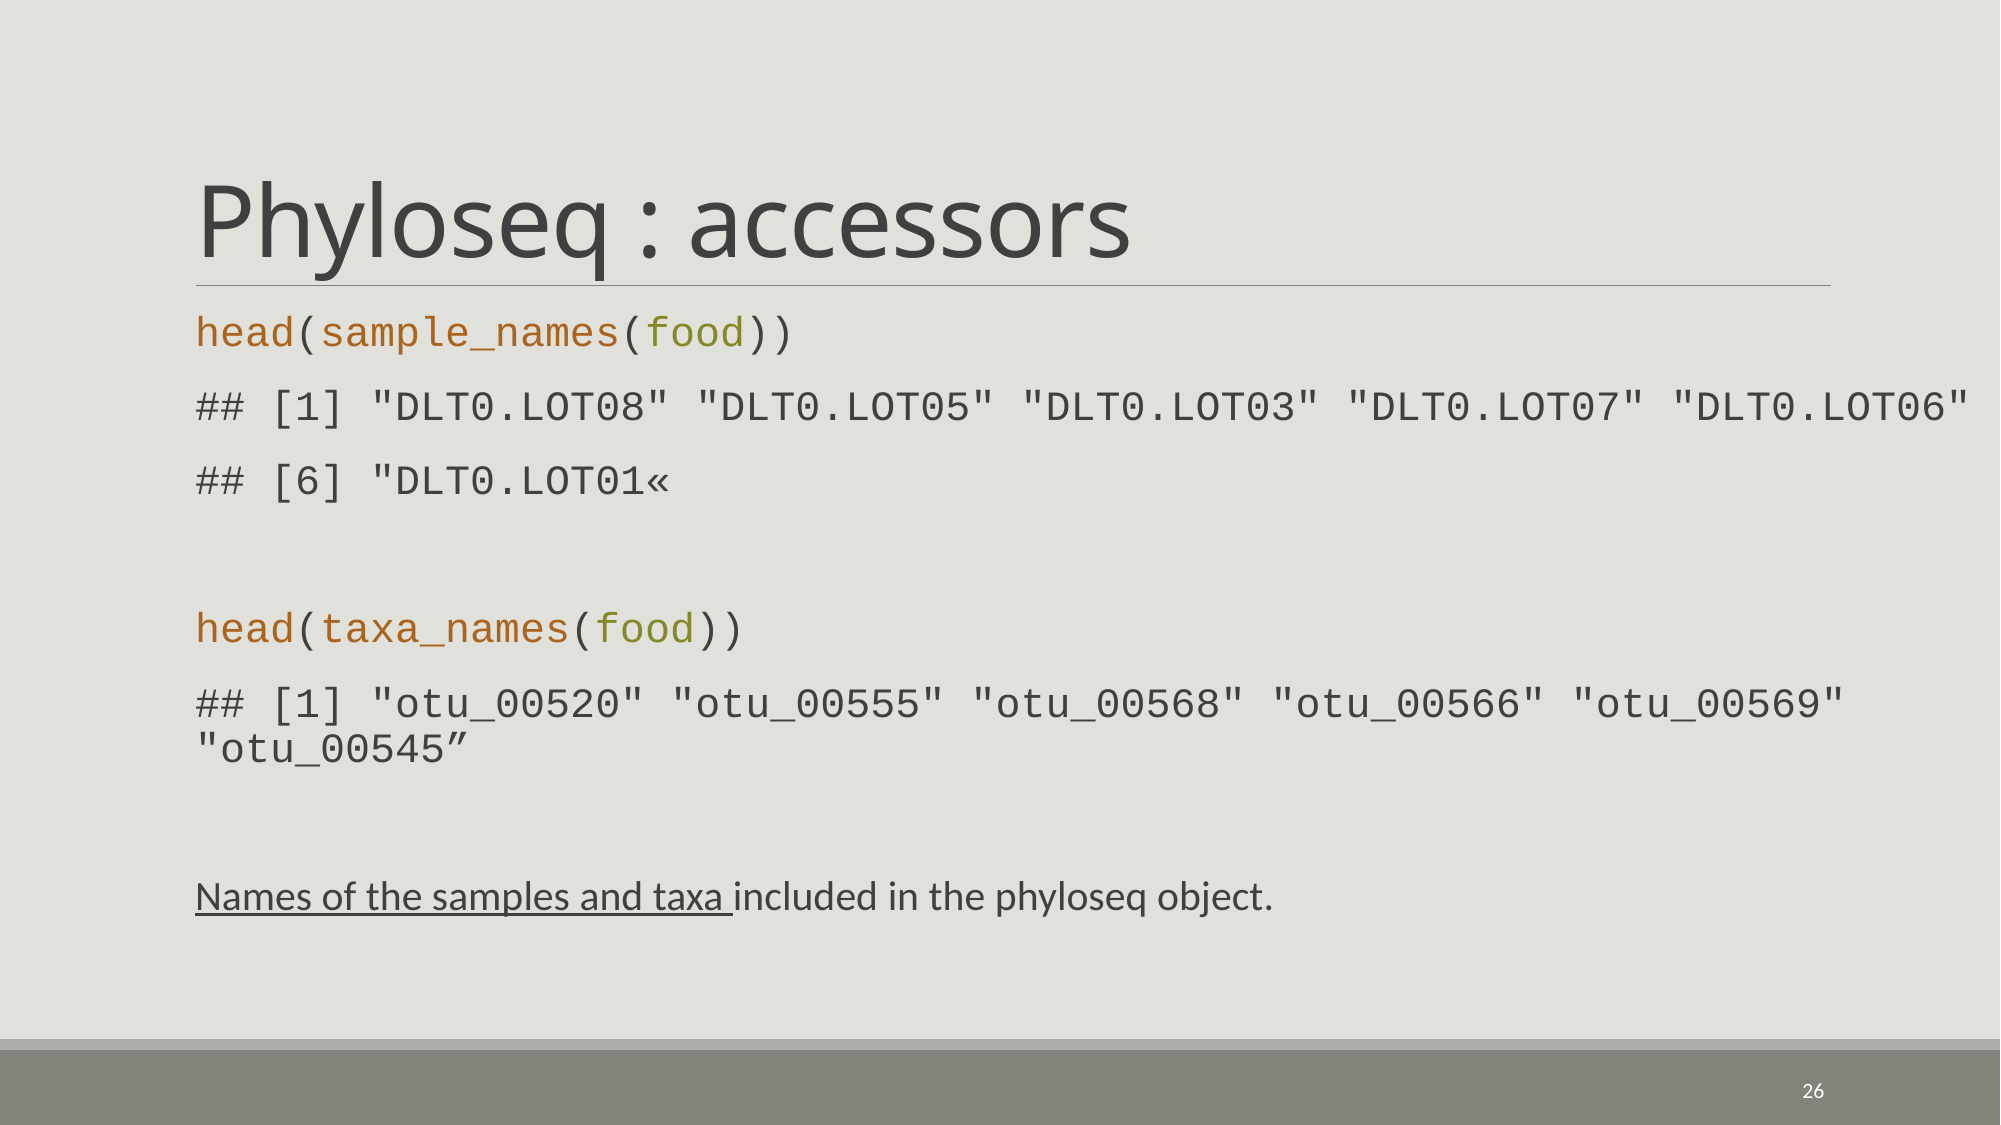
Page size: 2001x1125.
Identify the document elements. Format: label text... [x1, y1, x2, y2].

title Phyloseq : accessors [180, 47, 1830, 285]
slide_number 26 [1624, 1059, 1840, 1120]
list head(sample_names(food)) ## [1] "DLT0.LOT08" "DLT0.LOT05" "DLT0.LOT03" "DLT0.LOT07" "DLT0.LOT06" ## [6] "DLT0.LOT01« head(taxa_names(food)) ## [1] "otu_00520" "otu_00555" "otu_00568" "otu_00566" "otu_00569" "otu_00545” Names of the samples and taxa included in the phyloseq object. [180, 302, 2000, 963]
